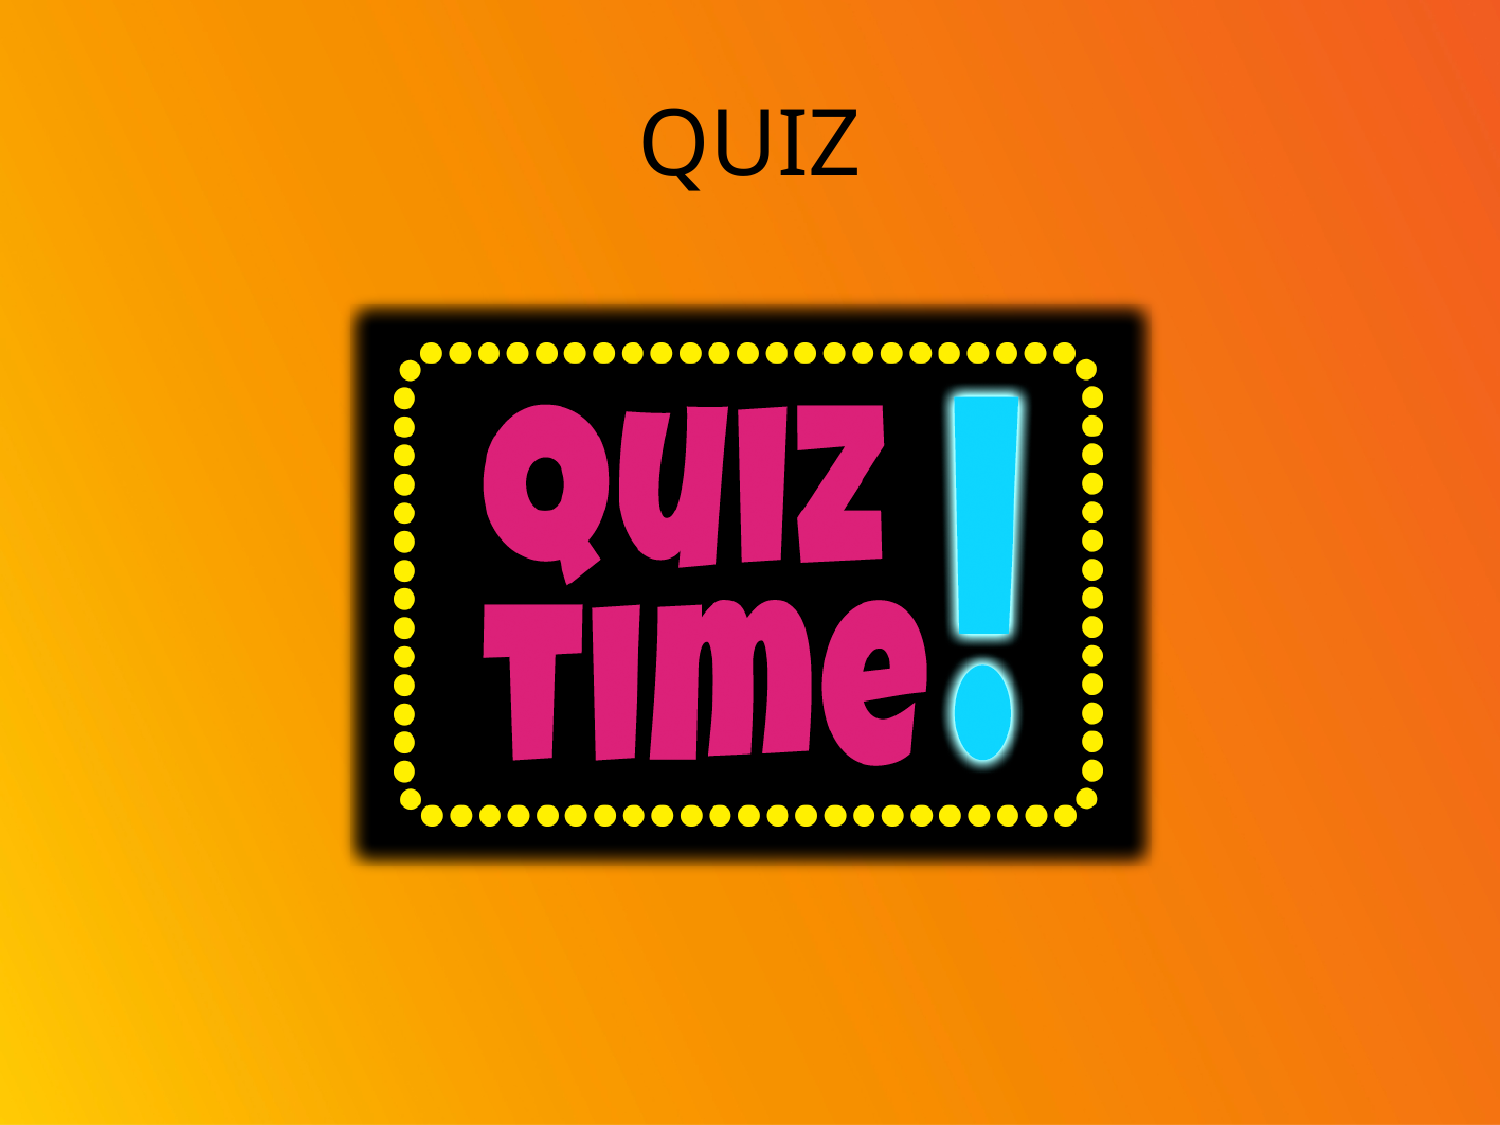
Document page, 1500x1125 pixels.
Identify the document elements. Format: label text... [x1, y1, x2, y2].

picture [0, 0, 1500, 1125]
title QUIZ [75, 45, 1425, 233]
